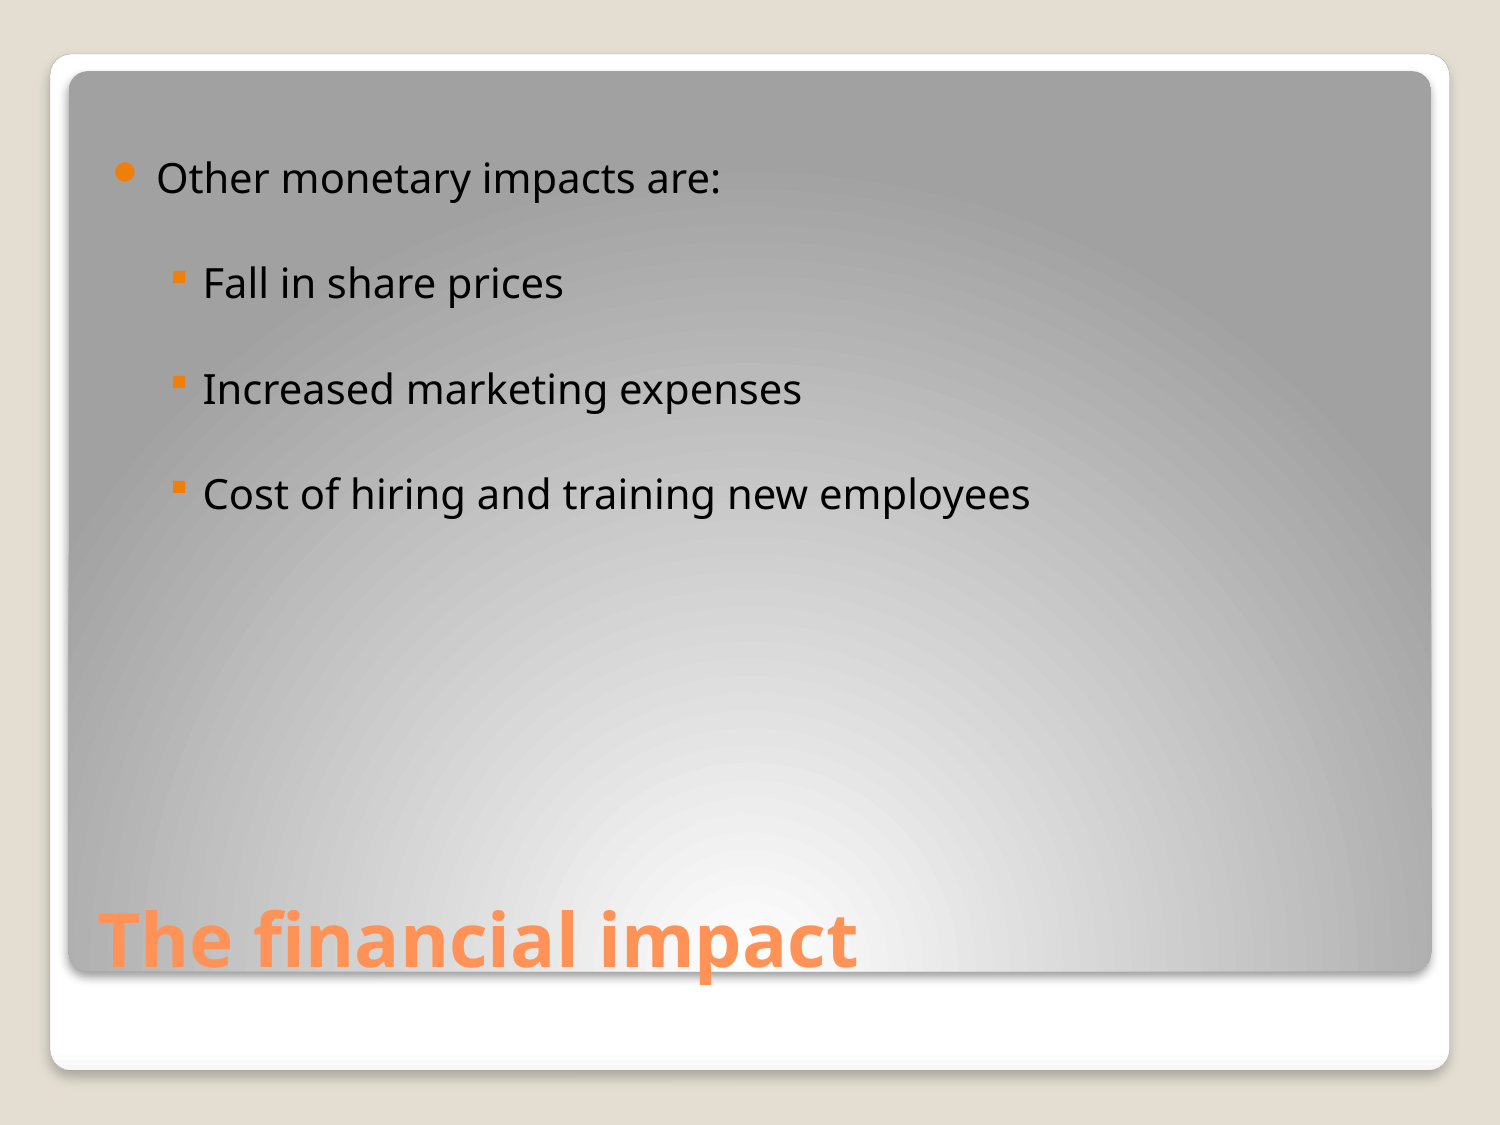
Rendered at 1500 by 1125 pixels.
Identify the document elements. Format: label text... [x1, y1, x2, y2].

list Other monetary impacts are: Fall in share prices Increased marketing expenses Cost of hiring and training new employees [82, 86, 1425, 774]
title The financial impact [82, 817, 1425, 990]
